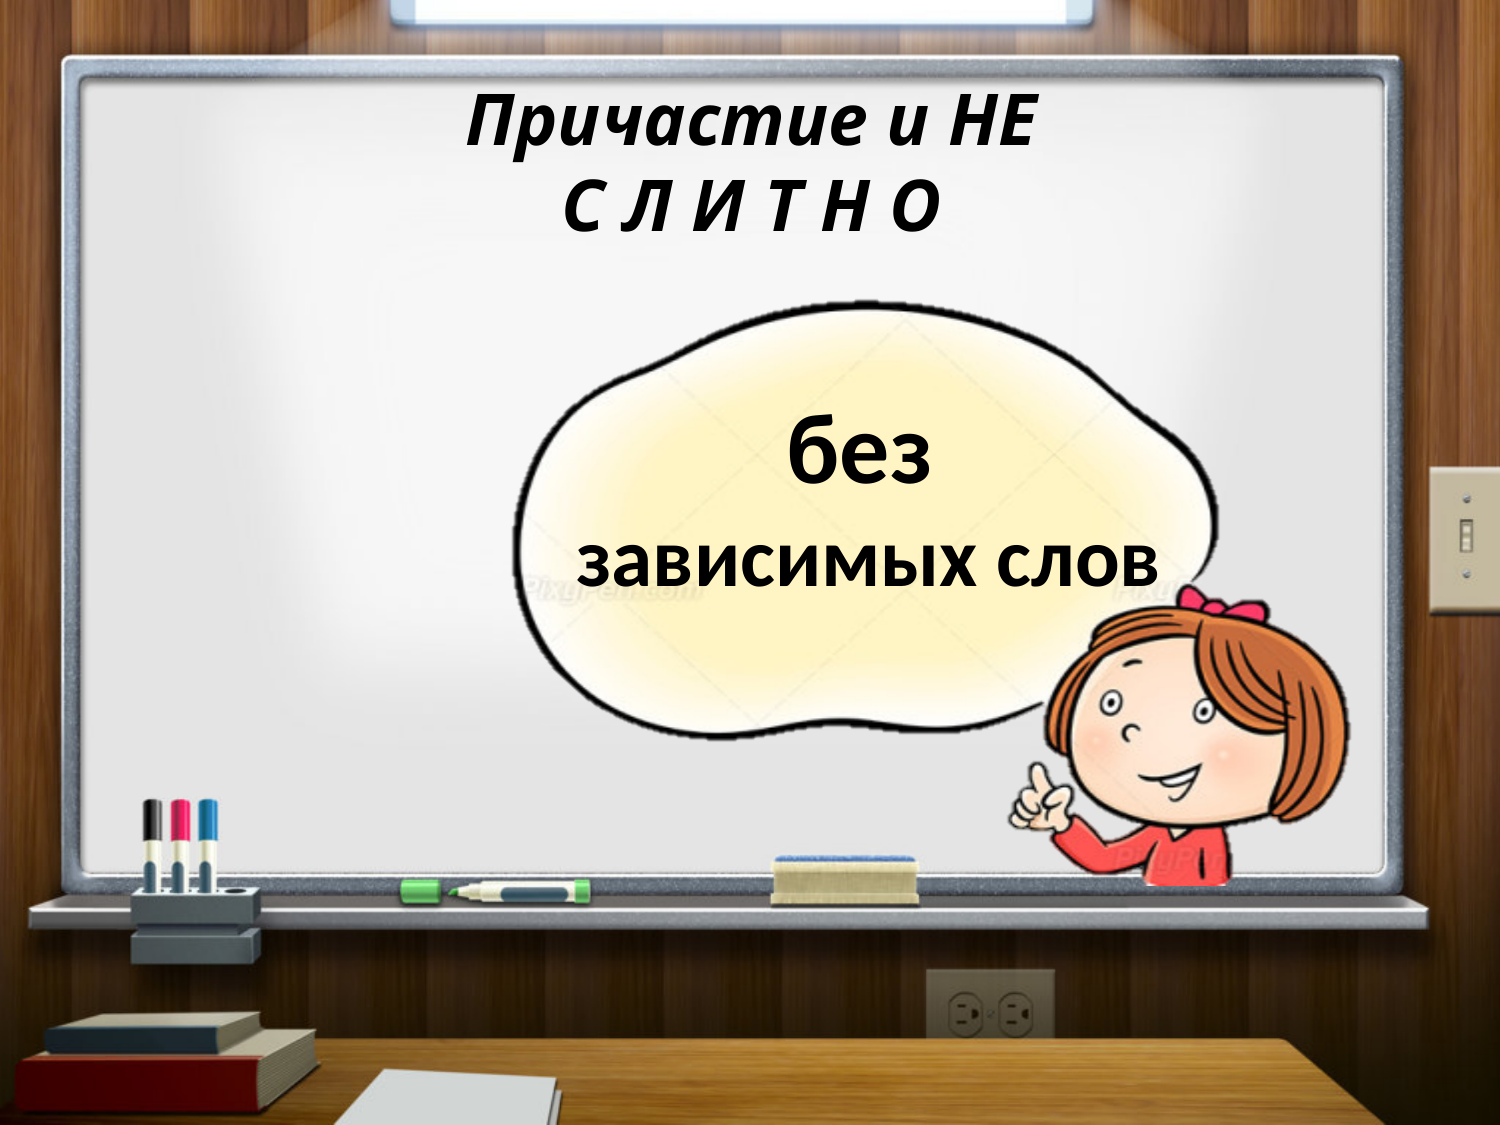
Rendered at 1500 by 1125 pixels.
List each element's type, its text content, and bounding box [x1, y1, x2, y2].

title Причастие и НЕ С Л И Т Н О [76, 66, 1427, 254]
picture [0, 0, 1500, 1125]
